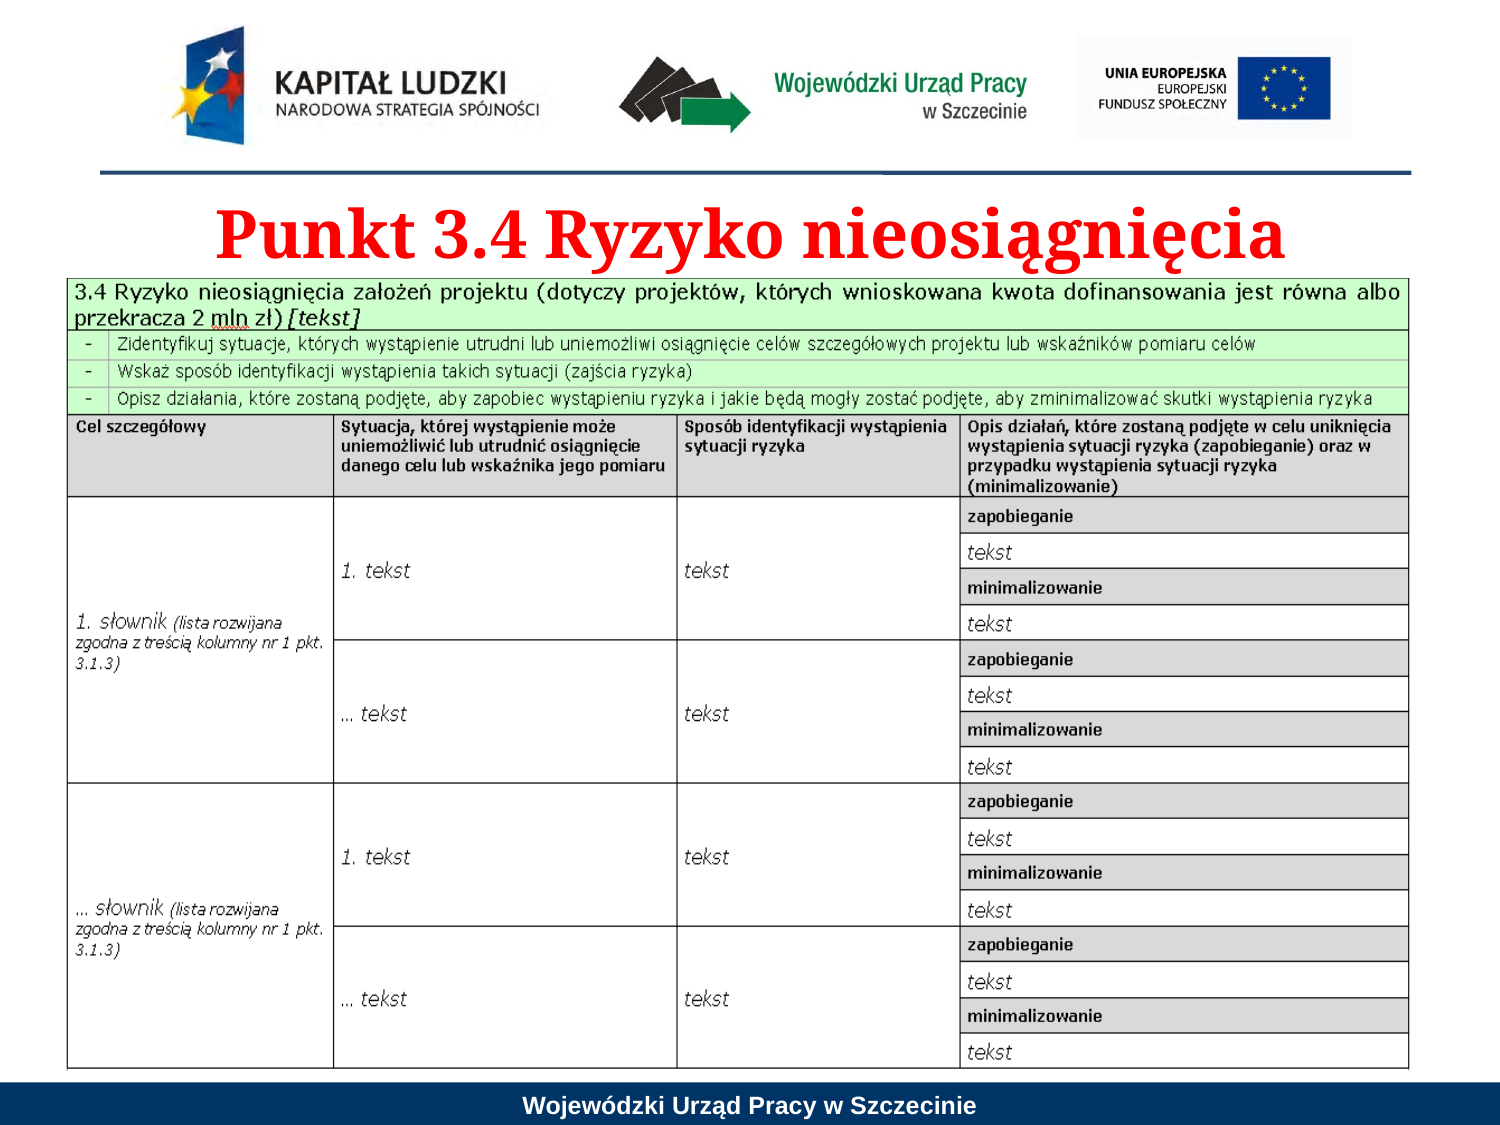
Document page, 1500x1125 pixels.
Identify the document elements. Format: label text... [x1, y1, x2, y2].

picture [64, 278, 1412, 1071]
picture [159, 24, 1353, 149]
title Punkt 3.4 Ryzyko nieosiągnięcia założeń projektu [76, 184, 1427, 268]
